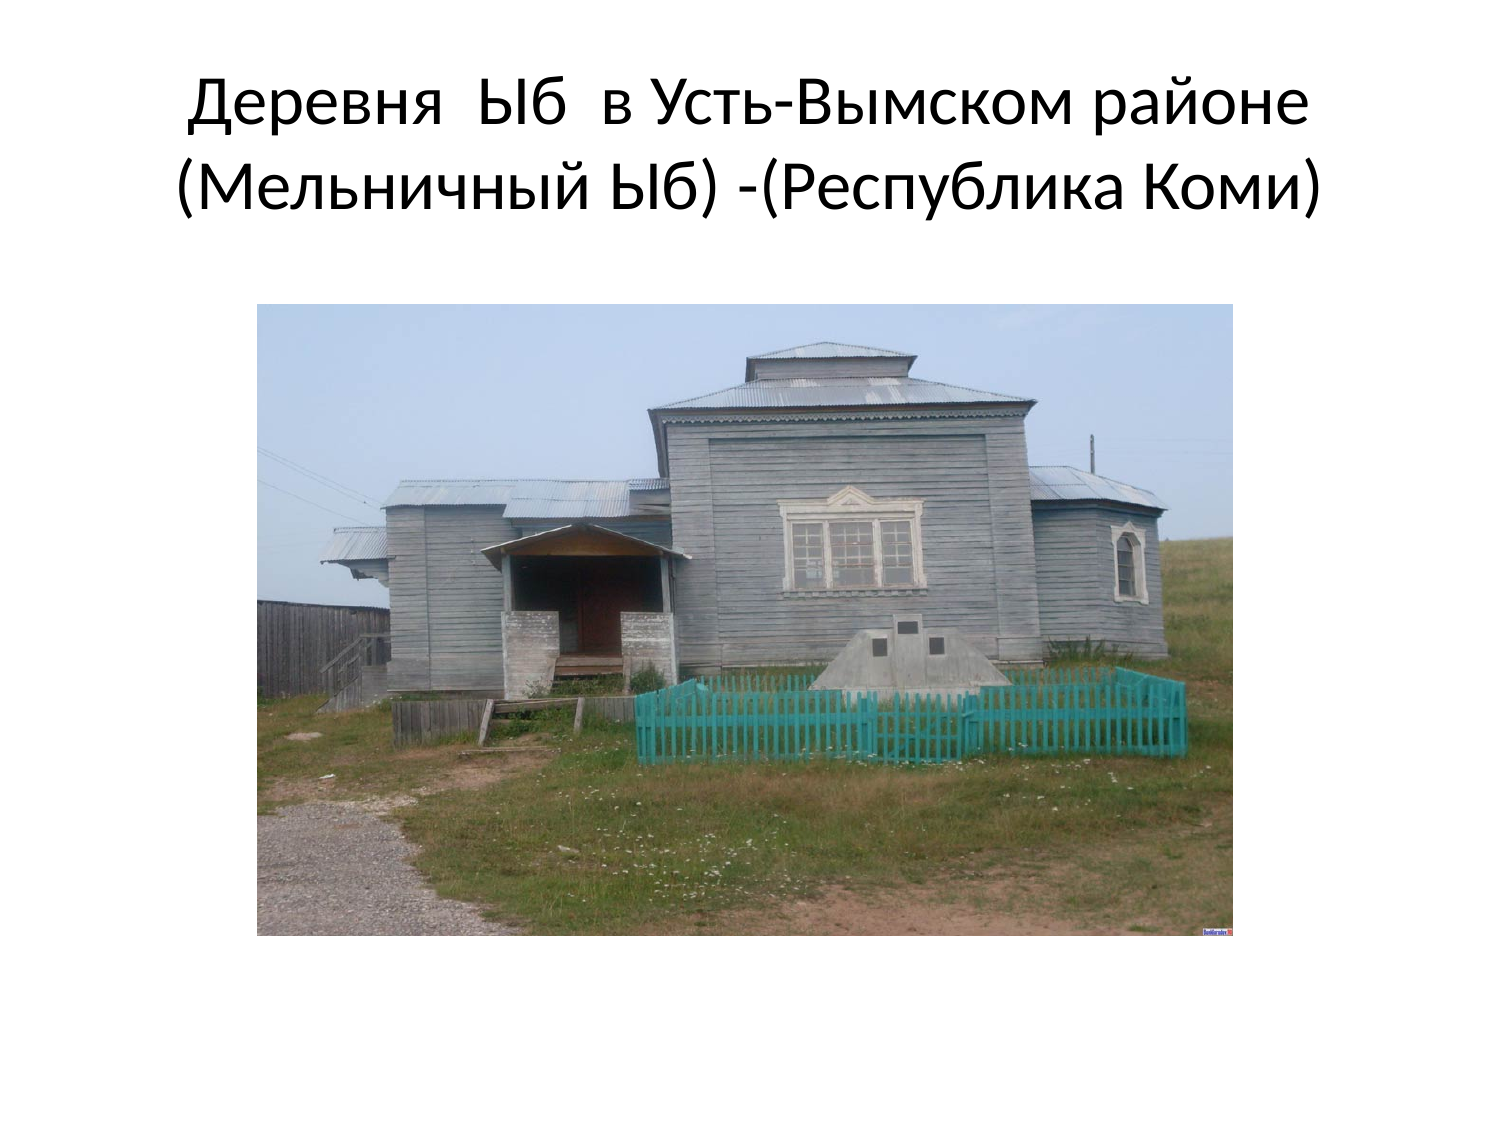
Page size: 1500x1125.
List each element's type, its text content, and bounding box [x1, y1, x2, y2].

picture [257, 304, 1233, 937]
title Деревня Ыб в Усть-Вымском районе (Мельничный Ыб) -(Республика Коми) [75, 45, 1425, 233]
